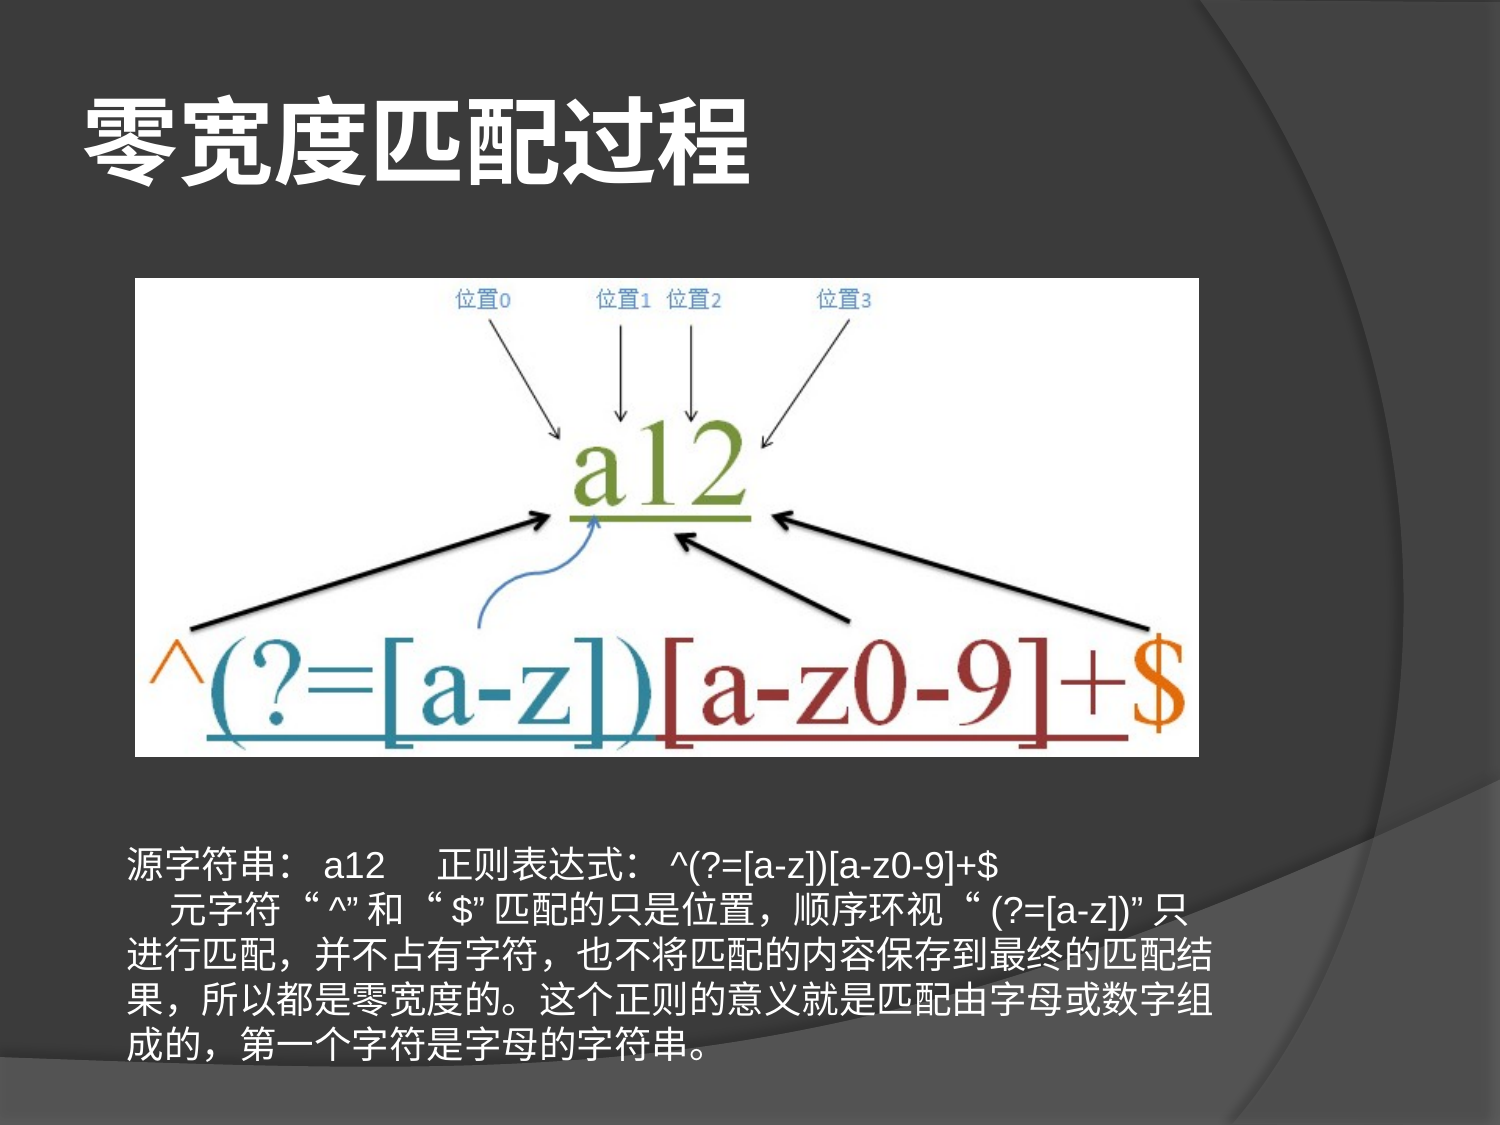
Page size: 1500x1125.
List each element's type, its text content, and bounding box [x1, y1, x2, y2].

title 零宽度匹配过程 [75, 45, 1300, 233]
text_box 源字符串：a12 正则表达式：^(?=[a-z])[a-z0-9]+$ 元字符“^”和“$”匹配的只是位置，顺序环视“(?=[a-z])”只进行匹配，并不占有字符，也不将匹配的内容保存到最终的匹配结果，所以都是零宽度的。这个正则的意义就是匹配由字母或数字组成的，第一个字符是字母的字符串。 [112, 834, 1235, 1074]
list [135, 278, 1199, 758]
